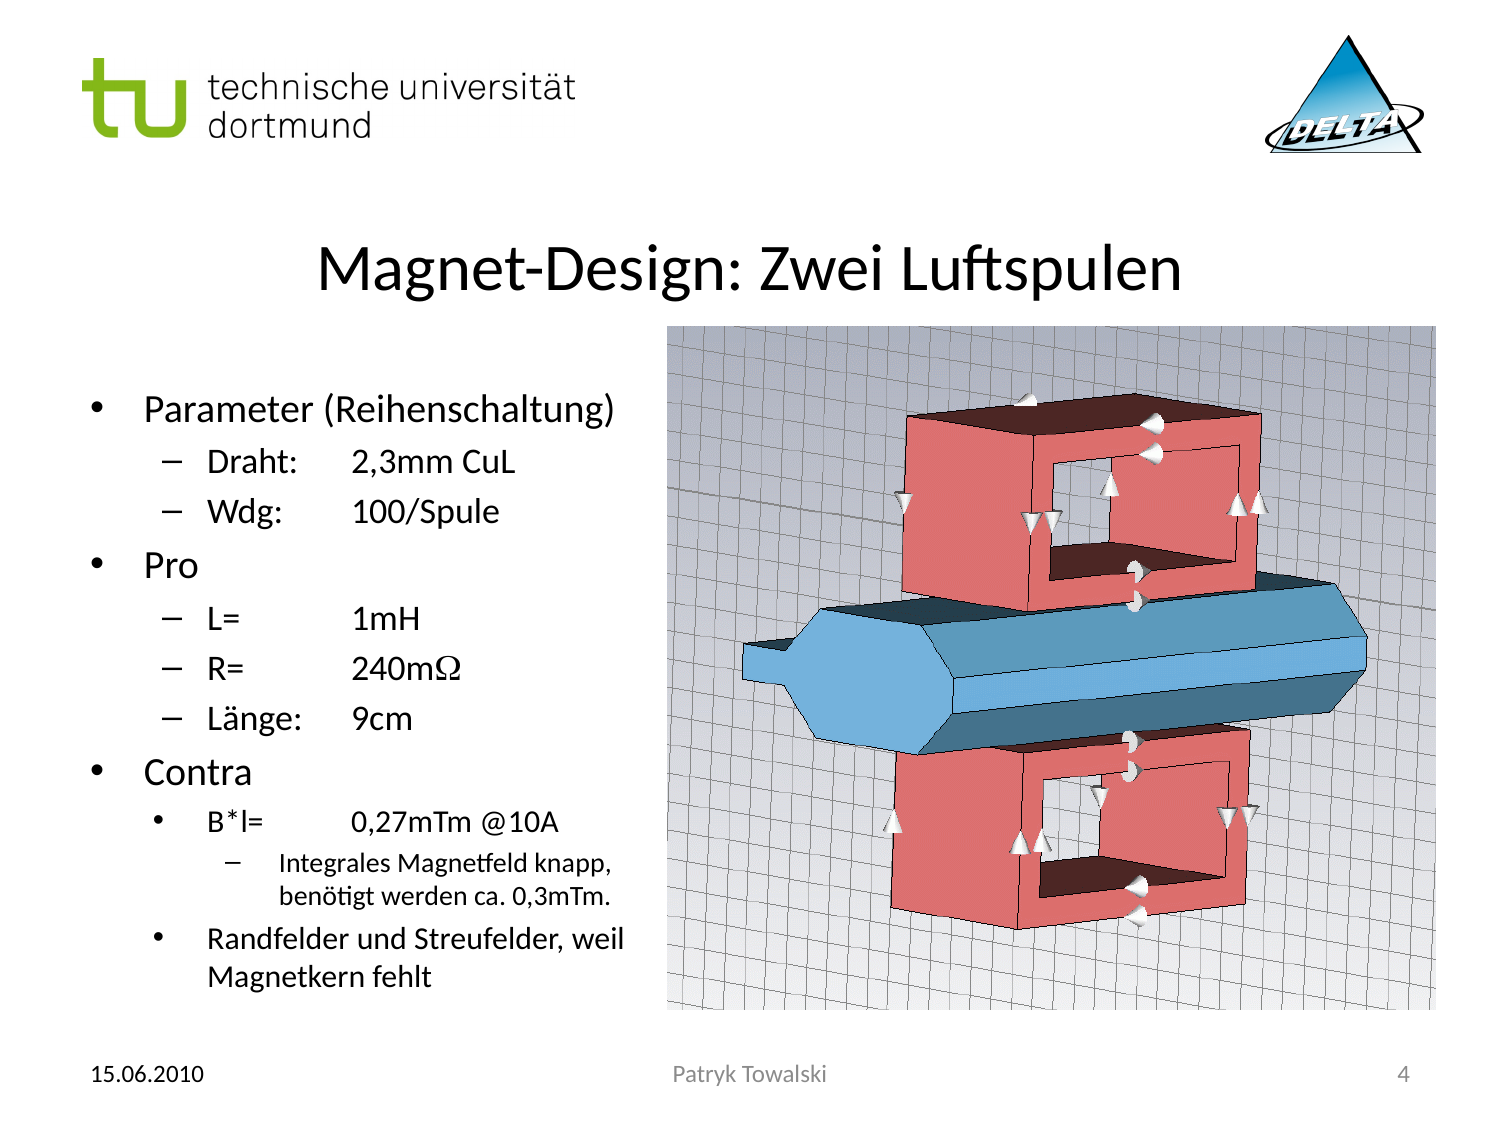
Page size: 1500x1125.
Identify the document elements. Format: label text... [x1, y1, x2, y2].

slide_number 4 [1074, 1042, 1425, 1103]
list Parameter (Reihenschaltung) Draht: 2,3mm CuL Wdg: 100/Spule Pro L= 1mH R= 240m Länge: 9cm Contra B*l= 0,27mTm @10A Integrales Magnetfeld knapp, benötigt werden ca. 0,3mTm. Randfelder und Streufelder, weil Magnetkern fehlt [75, 375, 662, 1005]
title Magnet-Design: Zwei Luftspulen [75, 175, 1425, 352]
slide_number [75, 1042, 425, 1103]
footer Patryk Towalski [512, 1042, 988, 1103]
picture [82, 58, 575, 138]
picture [667, 326, 1436, 1010]
picture [1265, 35, 1424, 153]
